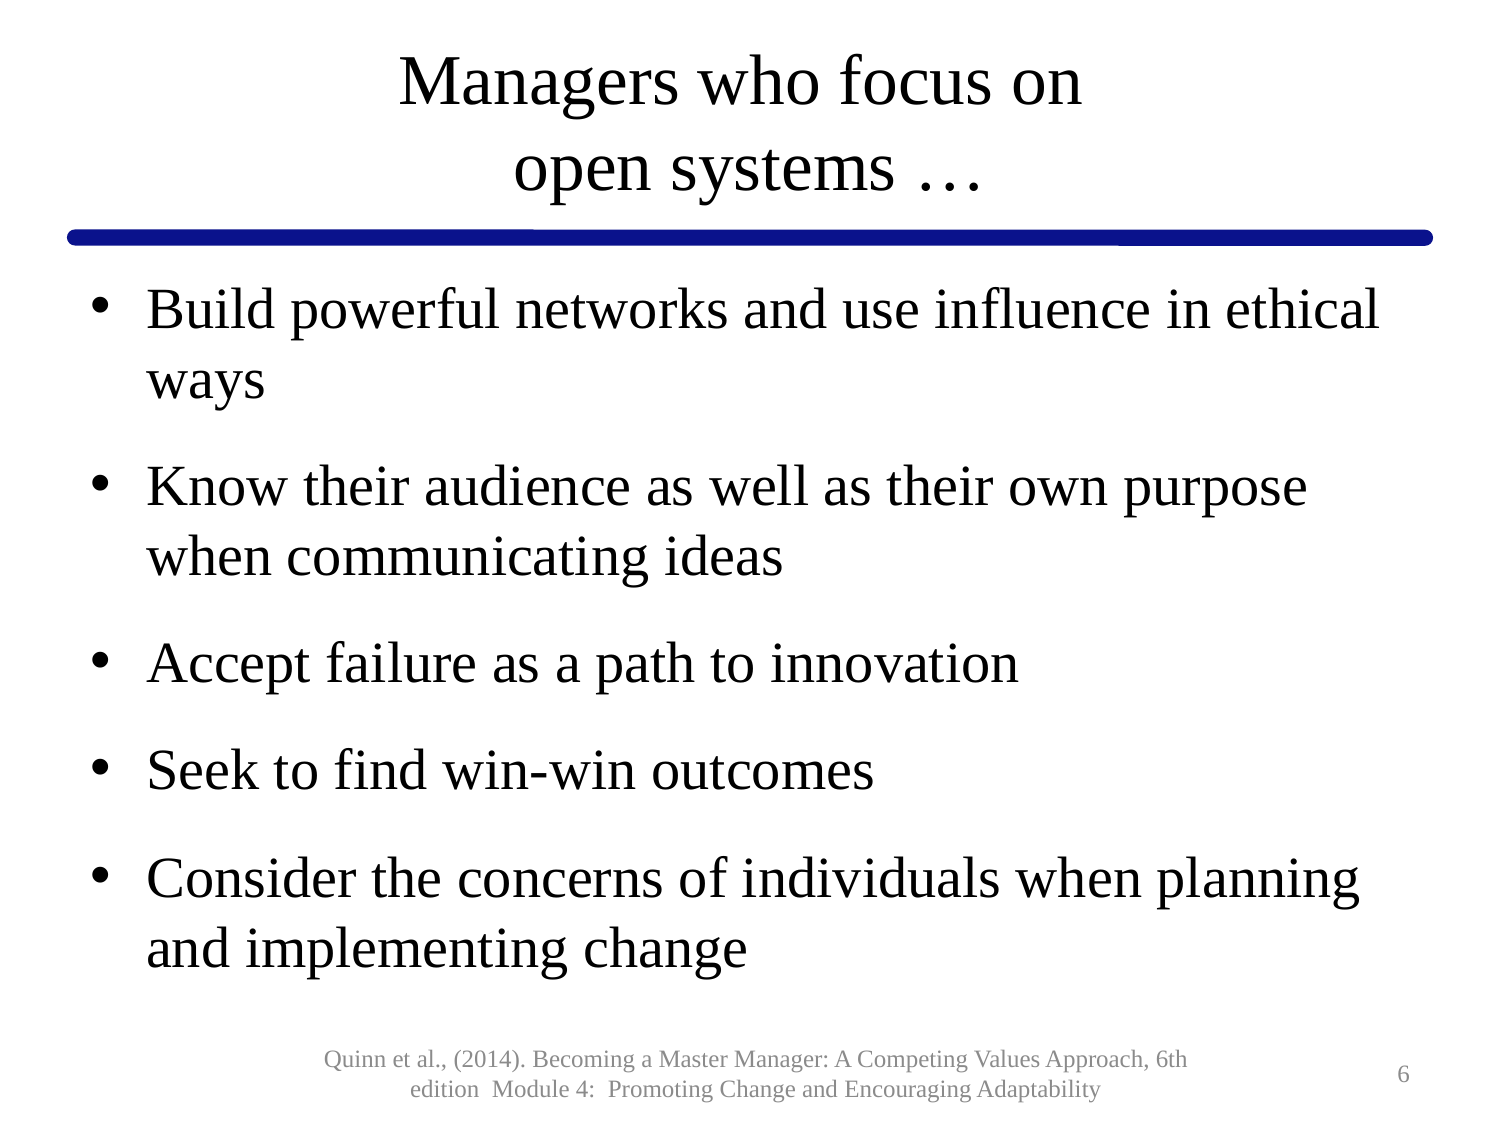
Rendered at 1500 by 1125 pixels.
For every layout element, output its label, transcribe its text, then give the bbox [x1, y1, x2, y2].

footer Quinn et al., (2014). Becoming a Master Manager: A Competing Values Approach, 6th edition Module 4: Promoting Change and Encouraging Adaptability [287, 1042, 1074, 1103]
slide_number 6 [1074, 1042, 1425, 1103]
title Managers who focus on open systems … [75, 24, 1425, 213]
list Build powerful networks and use influence in ethical ways Know their audience as well as their own purpose when communicating ideas Accept failure as a path to innovation Seek to find win-win outcomes Consider the concerns of individuals when planning and implementing change [75, 262, 1425, 1005]
